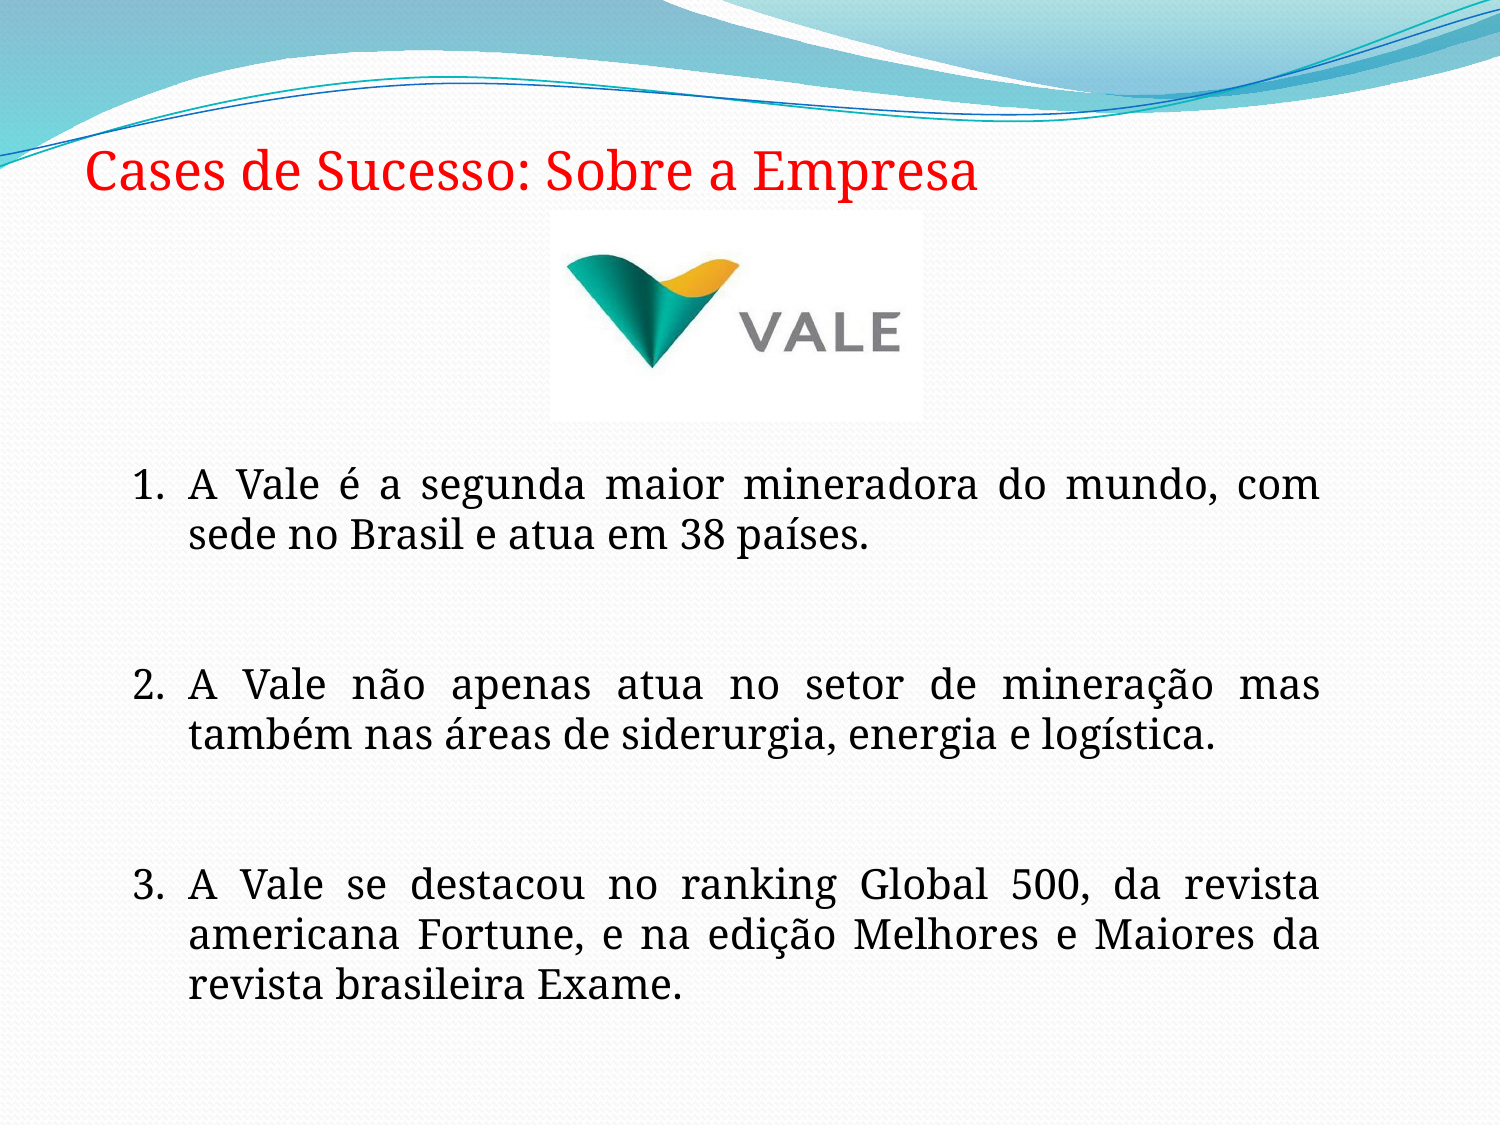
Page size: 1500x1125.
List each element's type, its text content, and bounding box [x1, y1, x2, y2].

picture [550, 210, 923, 423]
text_box A Vale é a segunda maior mineradora do mundo, com sede no Brasil e atua em 38 países. A Vale não apenas atua no setor de mineração mas também nas áreas de siderurgia, energia e logística. A Vale se destacou no ranking Global 500, da revista americana Fortune, e na edição Melhores e Maiores da revista brasileira Exame. [117, 265, 1336, 1016]
text_box Cases de Sucesso: Sobre a Empresa [70, 128, 1421, 211]
